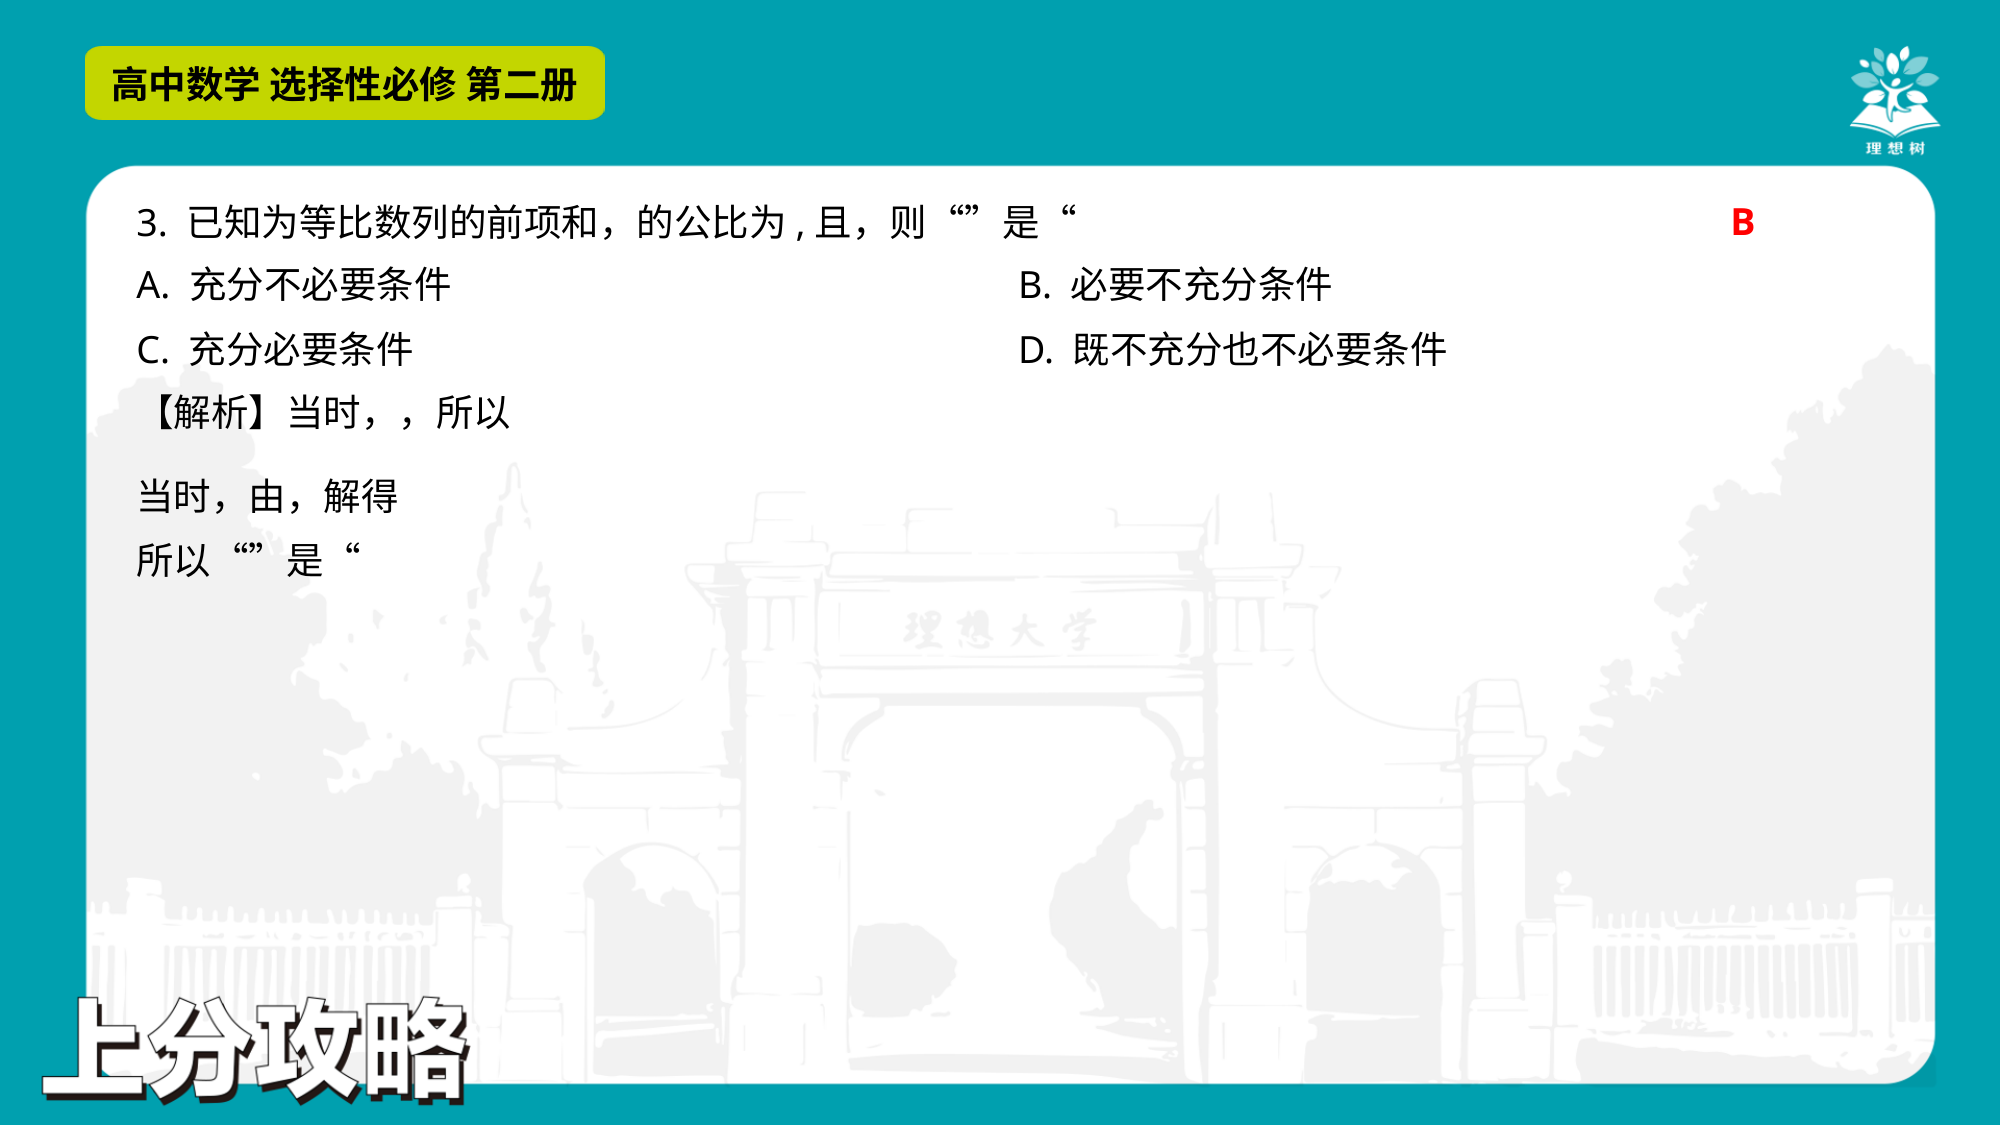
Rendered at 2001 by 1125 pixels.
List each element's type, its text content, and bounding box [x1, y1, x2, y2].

text_box A. 充分不必要条件 B. 必要不充分条件 C. 充分必要条件 D. 既不充分也不必要条件 [136, 237, 1865, 364]
picture [0, 0, 2000, 1125]
text_box B [1715, 176, 1771, 237]
